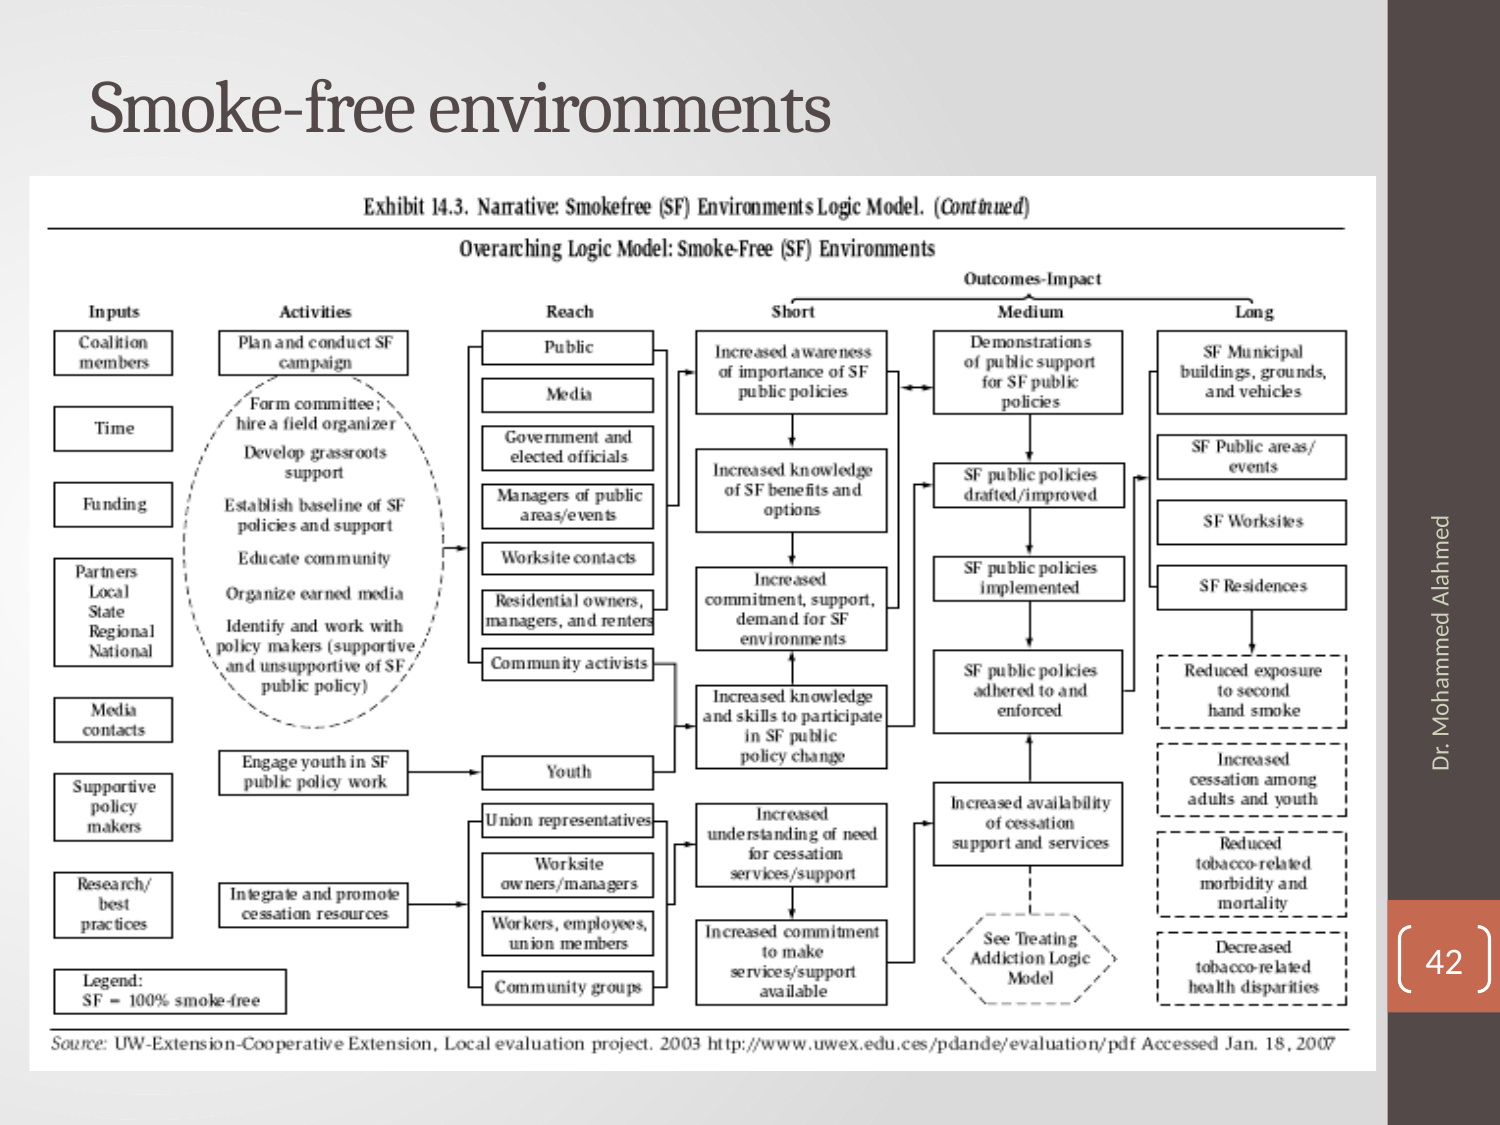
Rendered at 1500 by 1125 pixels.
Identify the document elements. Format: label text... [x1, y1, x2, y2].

footer Dr. Mohammed Alahmed [1408, 500, 1469, 889]
slide_number 42 [1397, 925, 1492, 994]
picture [28, 176, 1377, 1071]
title Smoke-free environments [75, 45, 1325, 161]
